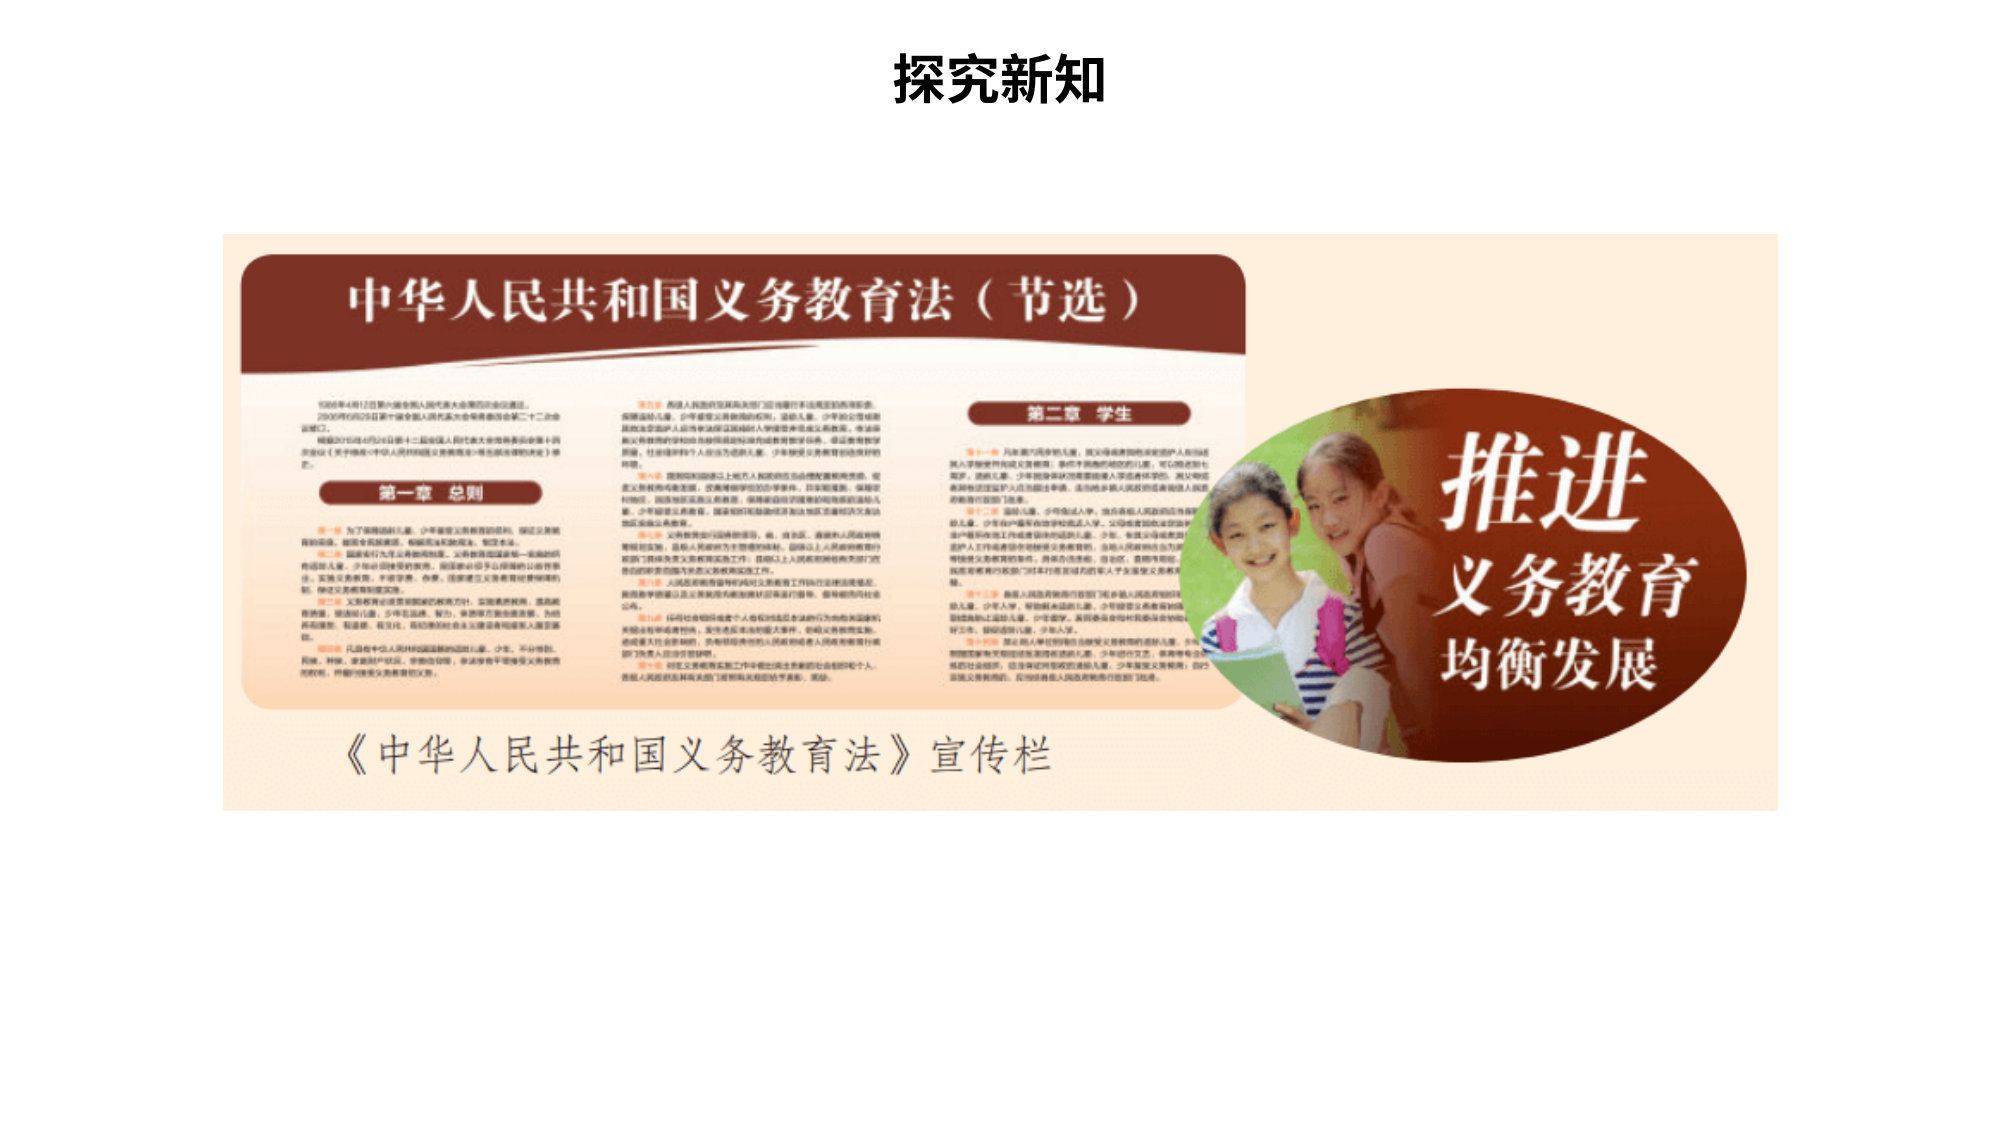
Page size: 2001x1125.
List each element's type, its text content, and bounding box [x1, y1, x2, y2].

title 探究新知 [193, 38, 1808, 119]
picture [223, 233, 1778, 811]
